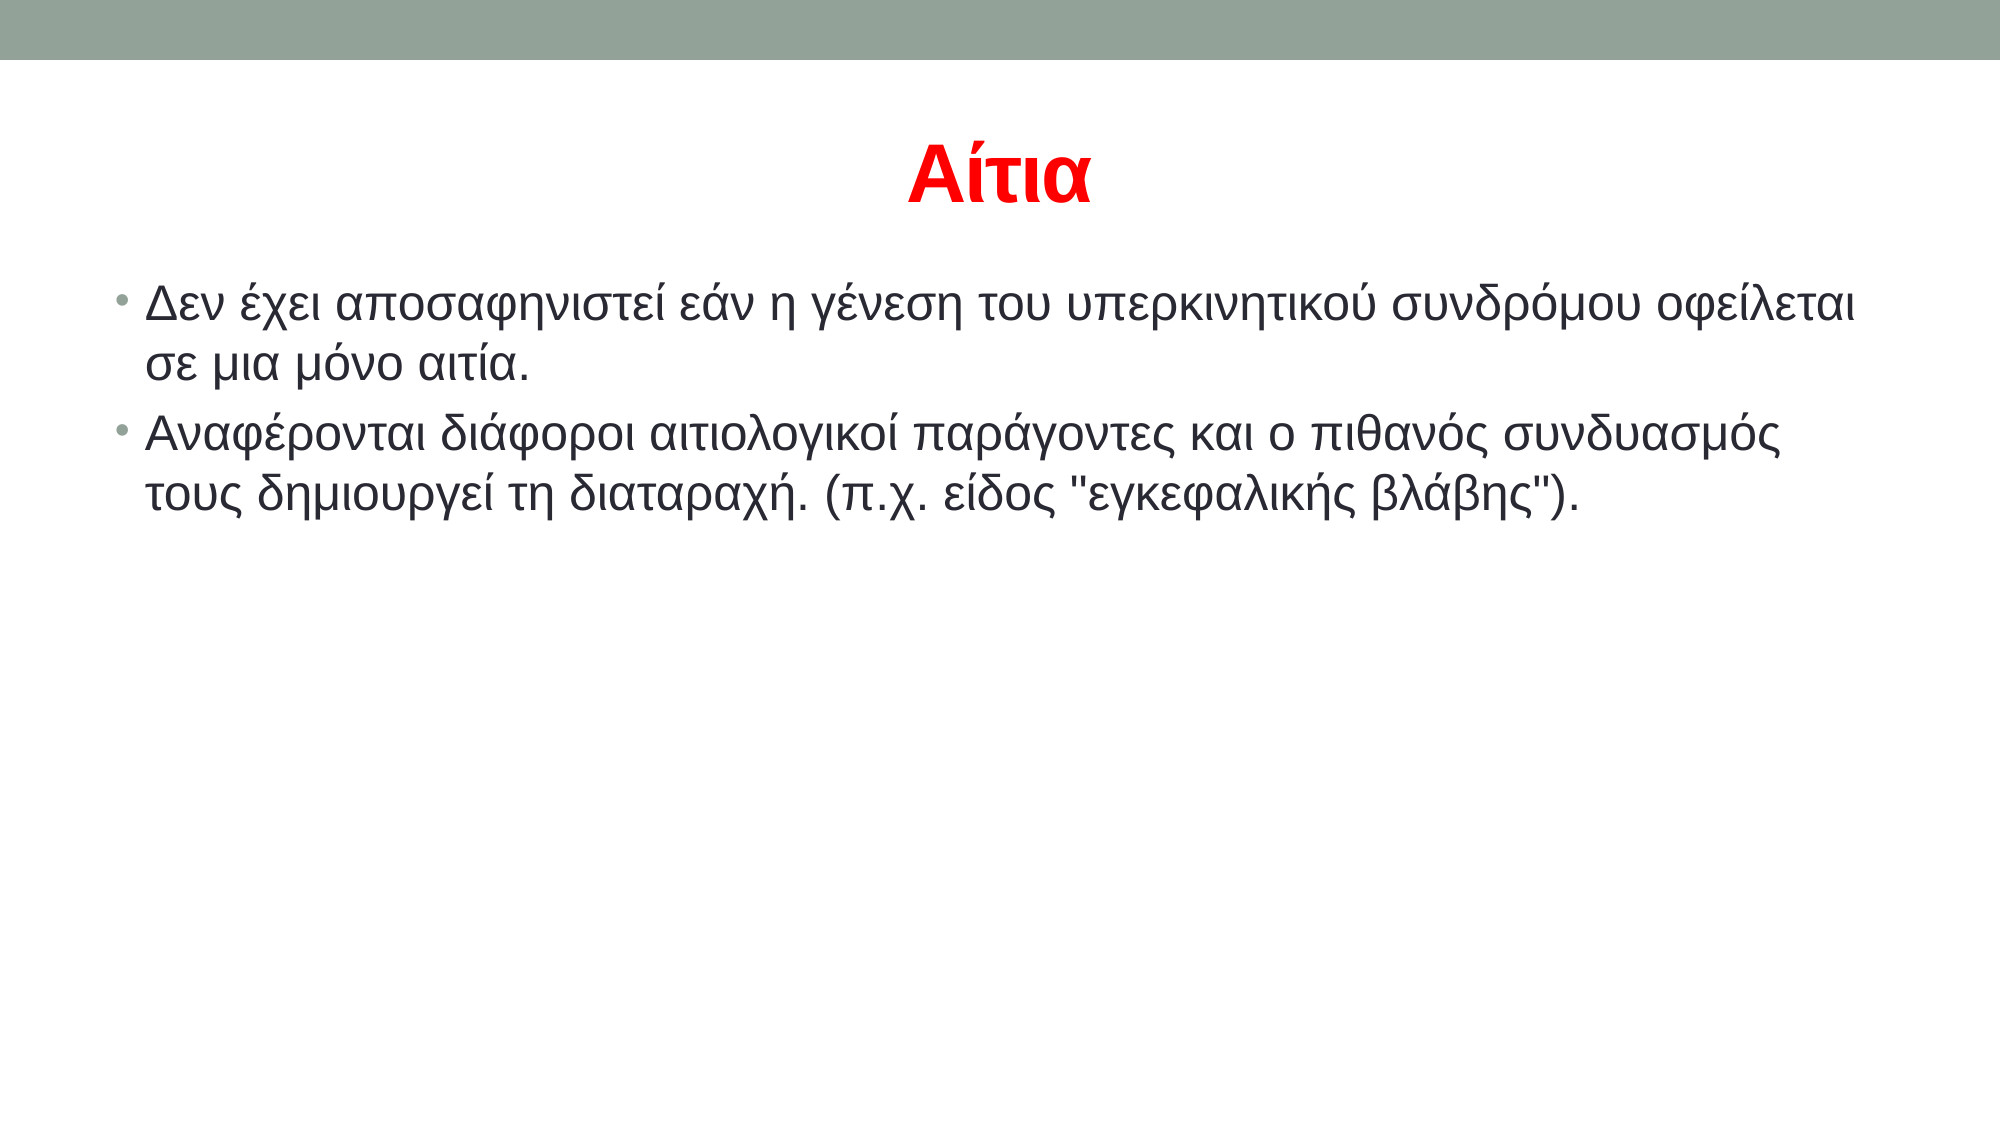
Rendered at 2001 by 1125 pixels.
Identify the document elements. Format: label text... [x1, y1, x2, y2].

title Αίτια [99, 87, 1900, 250]
list Δεν έχει αποσαφηνιστεί εάν η γένεση του υπερκινητικού συνδρόμου οφείλεται σε μια μόνο αιτία. Αναφέρονται διάφοροι αιτιολογικοί παράγοντες και ο πιθανός συνδυασμός τους δημιουργεί τη διαταραχή. (π.χ. είδος "εγκεφαλικής βλάβης"). [99, 262, 1900, 1063]
